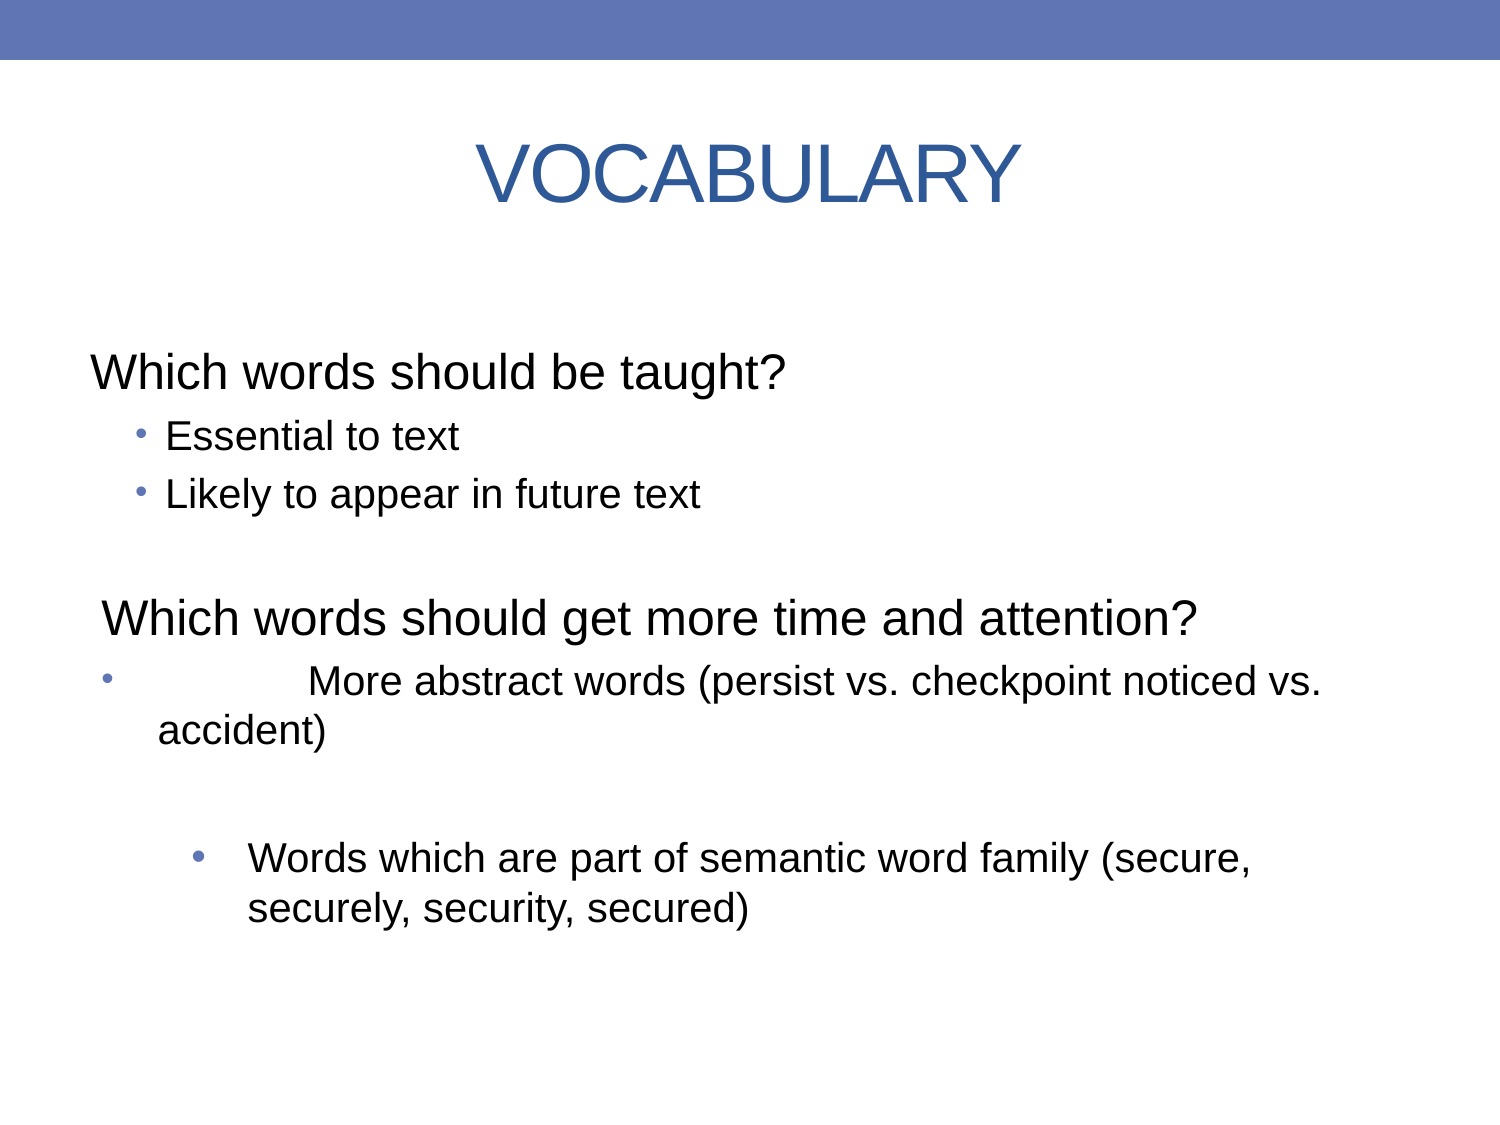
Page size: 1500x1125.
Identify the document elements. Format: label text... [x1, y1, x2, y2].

list Which words should be taught? Essential to text Likely to appear in future text Which words should get more time and attention? More abstract words (persist vs. checkpoint noticed vs. accident) Words which are part of semantic word family (secure, securely, security, secured) [75, 262, 1425, 1063]
title VOCABULARY [75, 87, 1425, 250]
